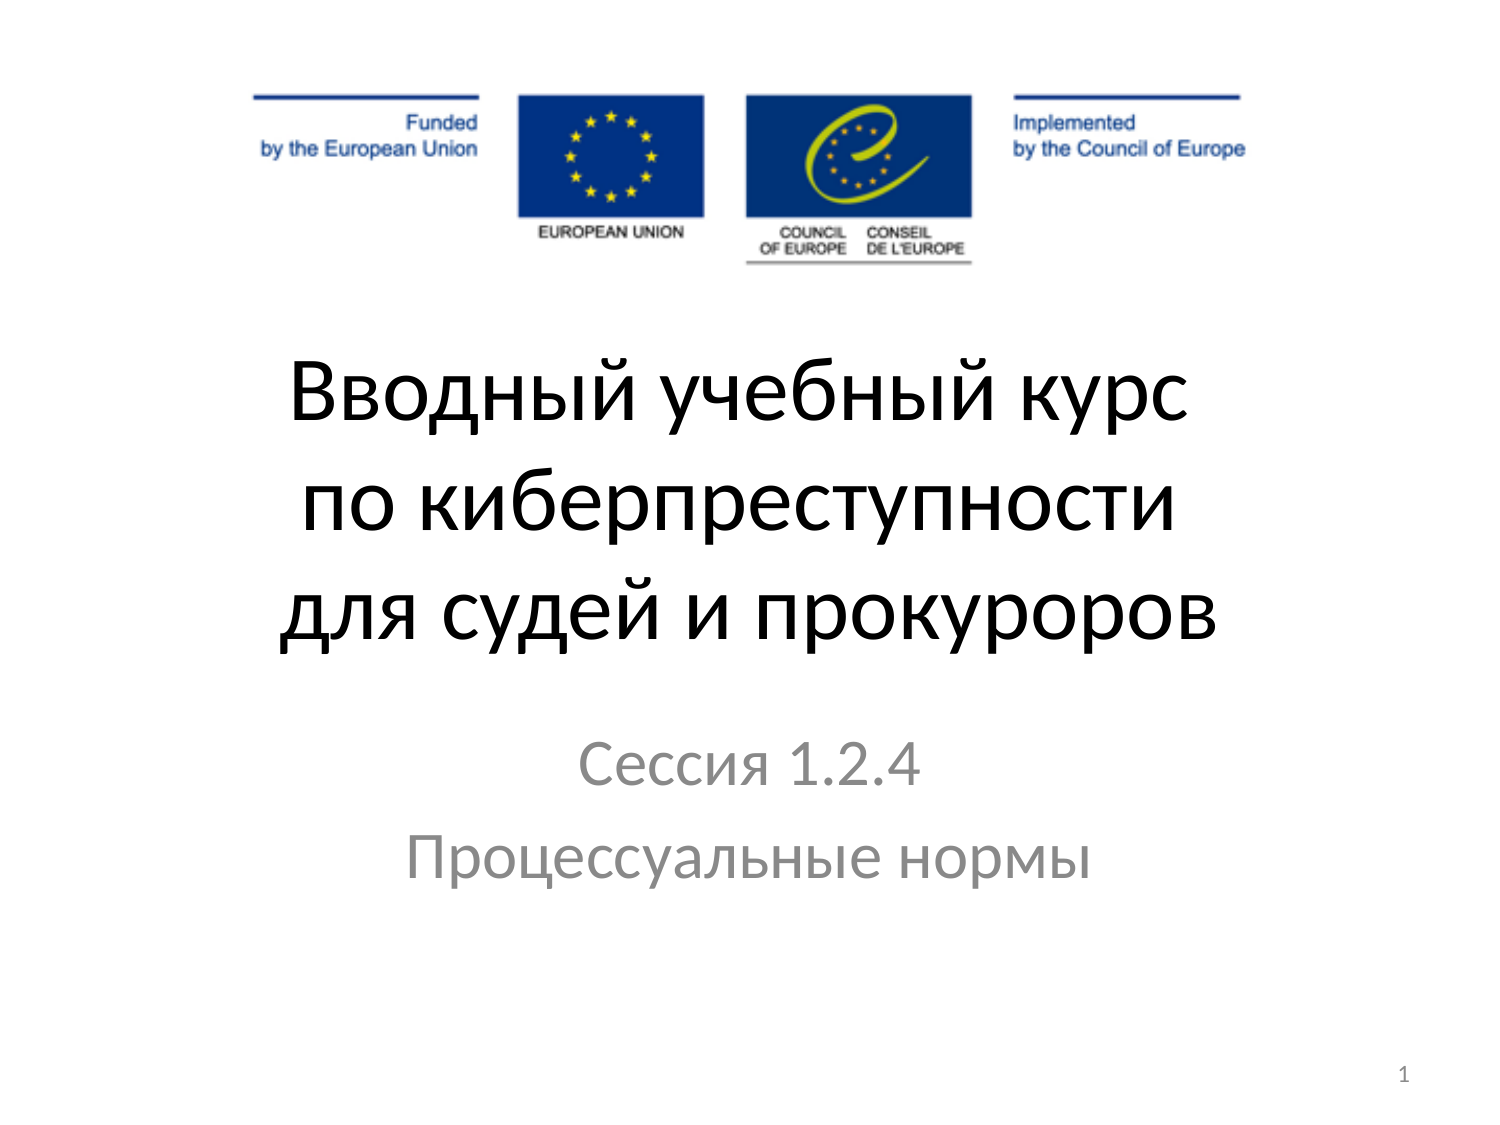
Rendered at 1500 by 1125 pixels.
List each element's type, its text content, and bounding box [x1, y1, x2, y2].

title Вводный учебный курс по киберпреступности для судей и прокуроров [112, 349, 1388, 638]
slide_number 1 [1074, 1042, 1425, 1103]
picture [248, 90, 1252, 273]
subtitle Сессия 1.2.4 Процессуальные нормы [224, 710, 1276, 926]
